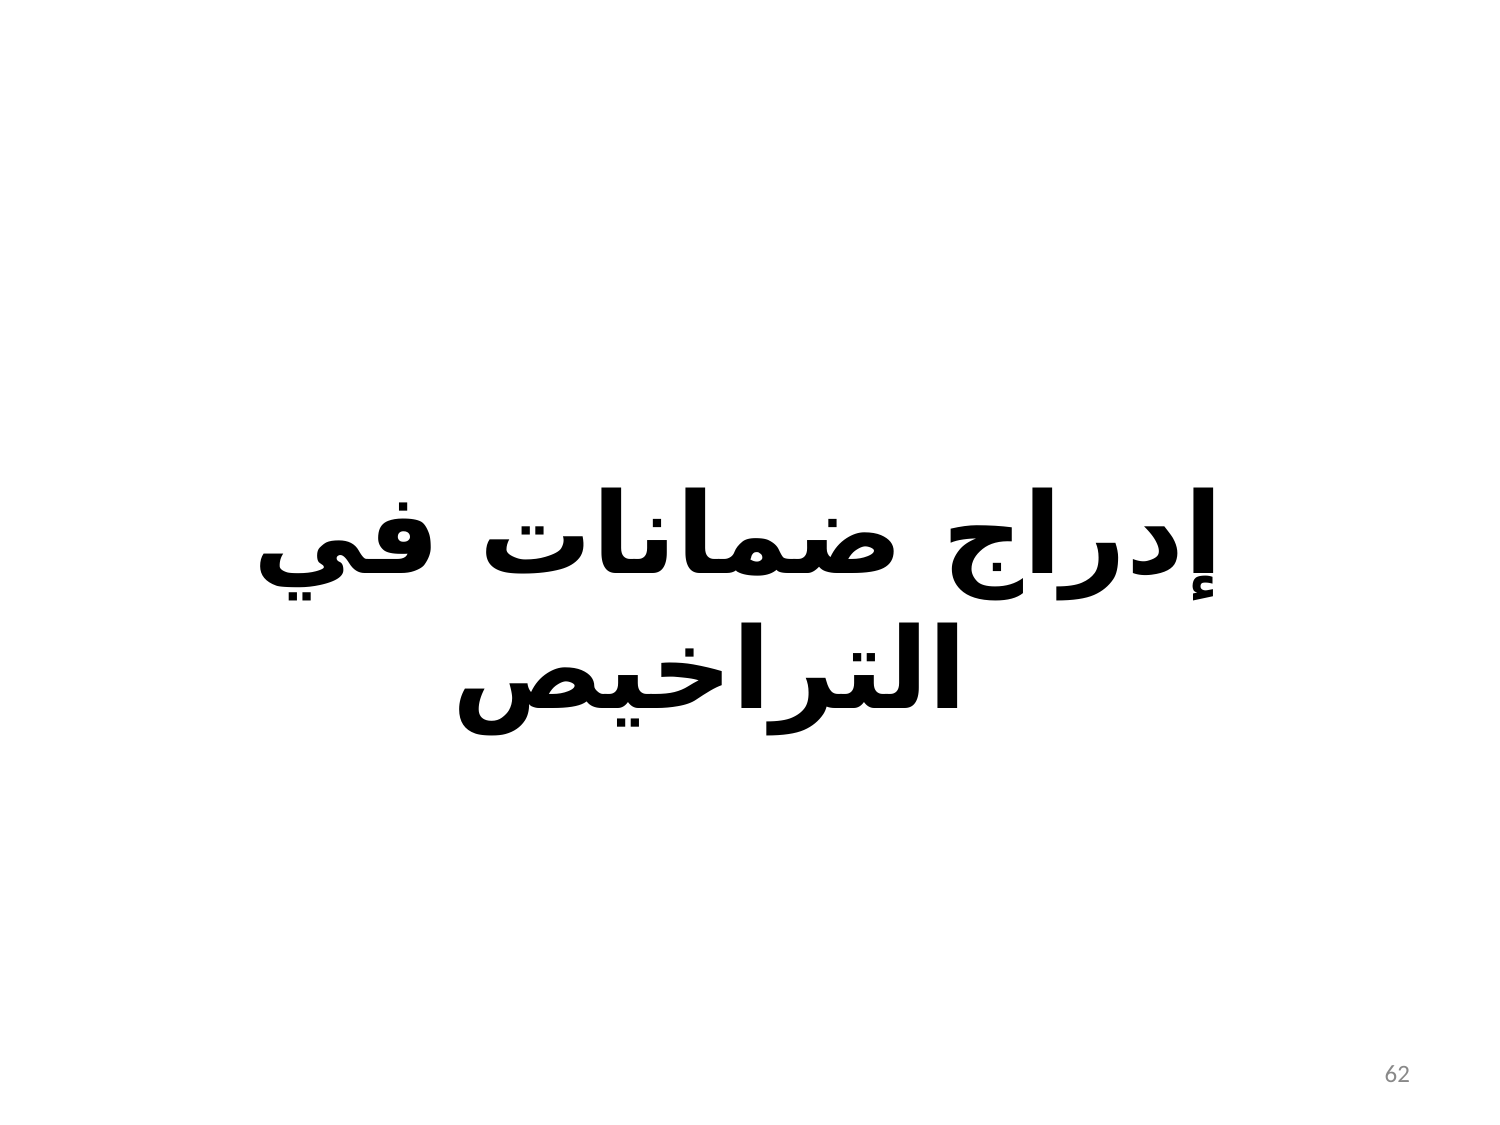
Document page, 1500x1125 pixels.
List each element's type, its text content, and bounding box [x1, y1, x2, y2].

slide_number 62 [1074, 1042, 1425, 1103]
list إدراج ضمانات في التراخيص [63, 138, 1414, 882]
